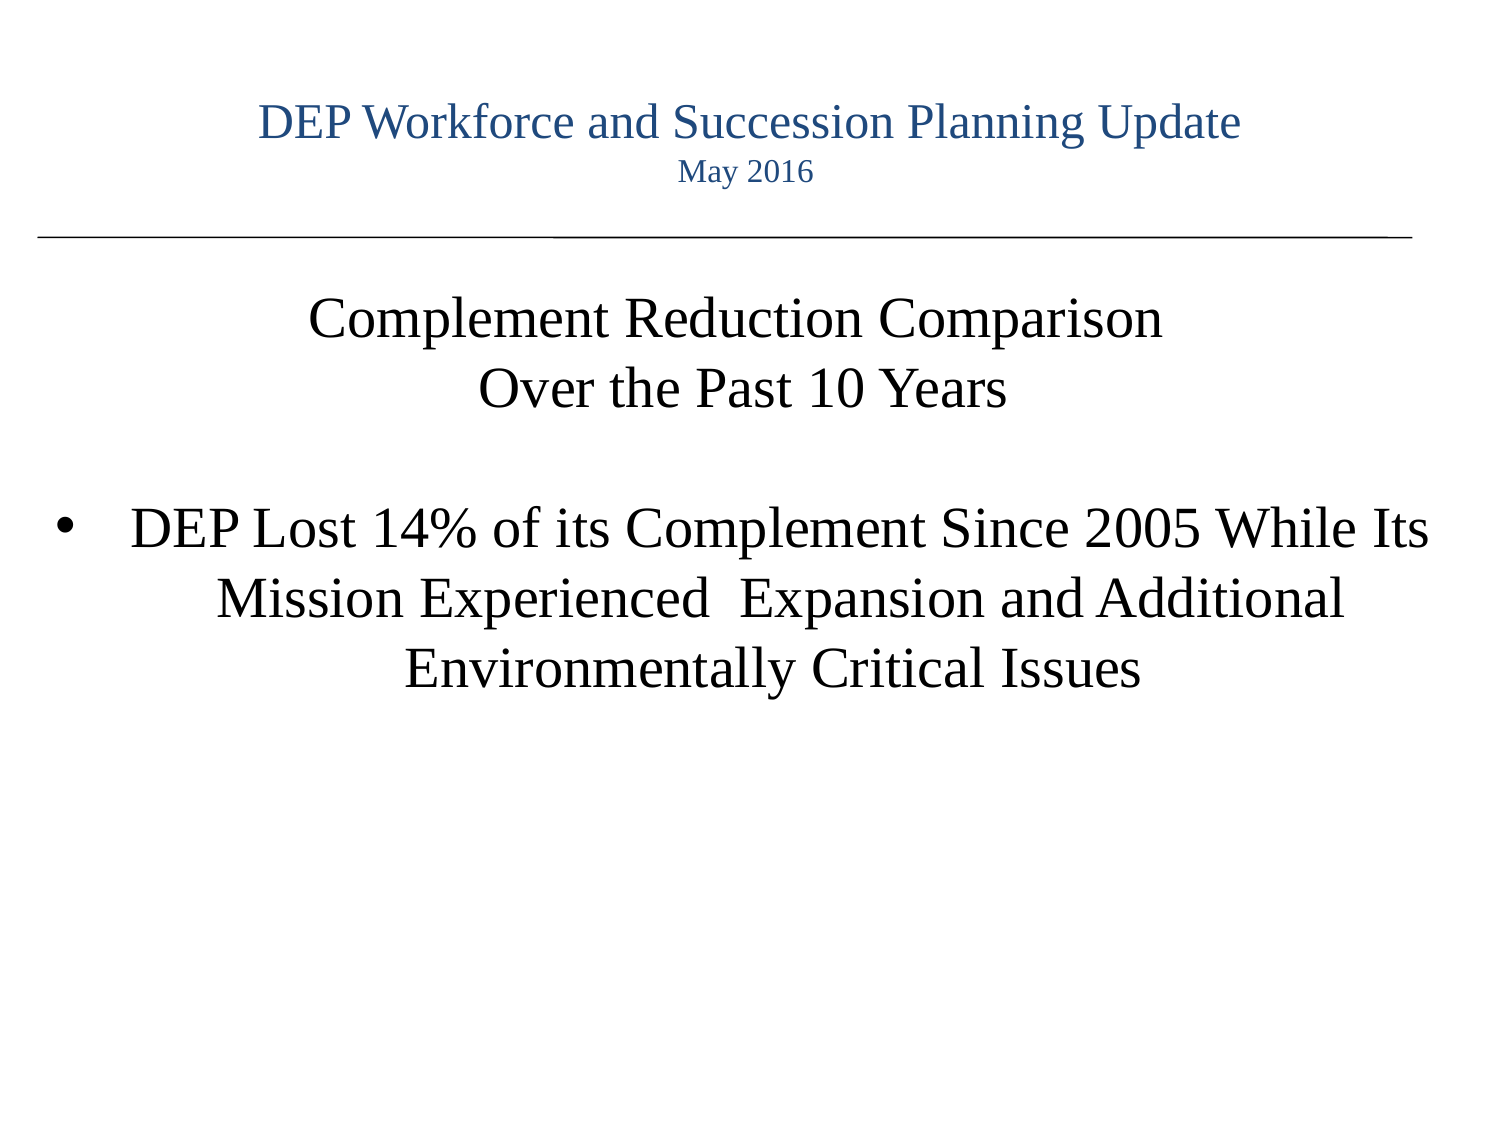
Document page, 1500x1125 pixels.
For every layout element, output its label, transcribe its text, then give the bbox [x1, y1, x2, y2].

title DEP Workforce and Succession Planning Update May 2016 [75, 45, 1425, 233]
text_box Complement Reduction Comparison Over the Past 10 Years DEP Lost 14% of its Complement Since 2005 While Its Mission Experienced Expansion and Additional Environmentally Critical Issues [37, 272, 1450, 777]
